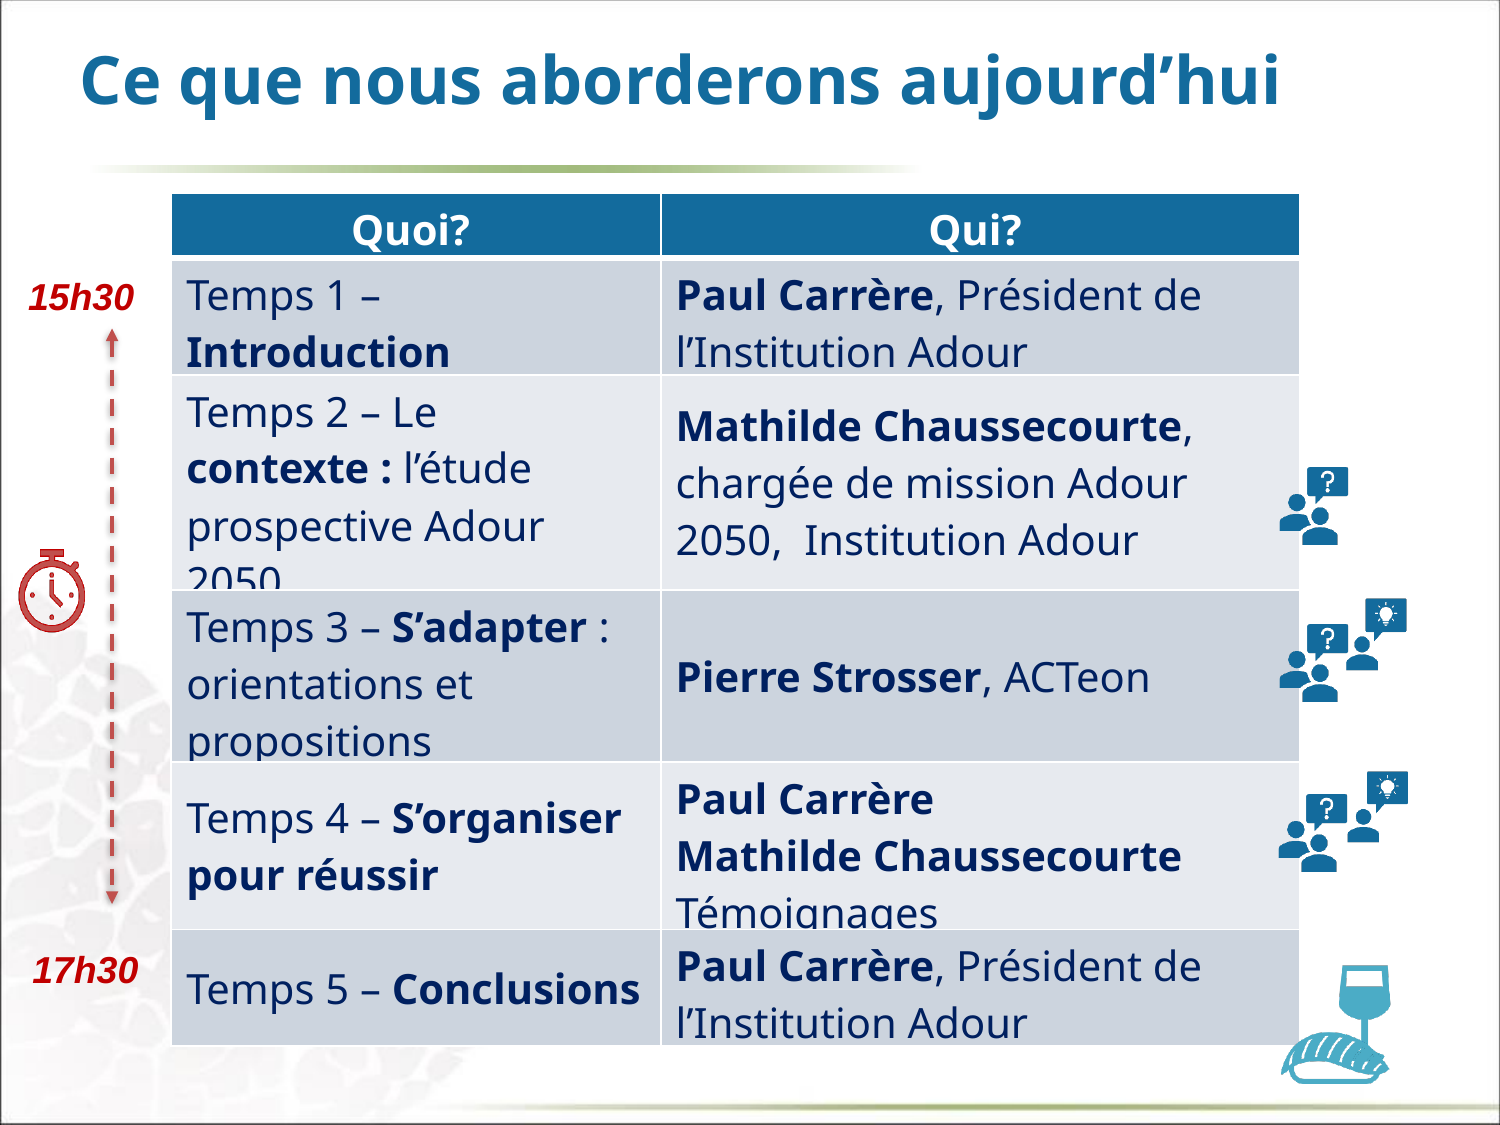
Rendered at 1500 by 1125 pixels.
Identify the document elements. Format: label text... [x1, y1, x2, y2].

table_header Quoi? [172, 194, 660, 255]
table_cell Mathilde Chaussecourte, chargée de mission Adour 2050, Institution Adour [662, 376, 1299, 589]
text_box 15h30 [13, 265, 172, 326]
table_cell Pierre Strosser, ACTeon [662, 591, 1299, 761]
table_cell Temps 4 – S’organiser pour réussir [172, 763, 660, 929]
text_box [25, 0, 349, 140]
table_cell Temps 2 – Le contexte : l’étude prospective Adour 2050 [172, 376, 660, 589]
table_cell Temps 3 – S’adapter : orientations et propositions [172, 591, 660, 761]
table_cell Paul Carrère, Président de l’Institution Adour [662, 261, 1299, 374]
table_cell Temps 5 – Conclusions [172, 930, 660, 1045]
table_header Qui? [662, 194, 1299, 255]
text_box Ce que nous aborderons aujourd’hui [64, 30, 1436, 206]
picture [0, 0, 1500, 1125]
table_cell Temps 1 – Introduction [172, 261, 660, 374]
picture [88, 164, 922, 173]
text_box 17h30 [17, 938, 176, 999]
table_cell Paul Carrère Mathilde Chaussecourte Témoignages [662, 763, 1299, 929]
table_cell Paul Carrère, Président de l’Institution Adour [662, 930, 1299, 1045]
